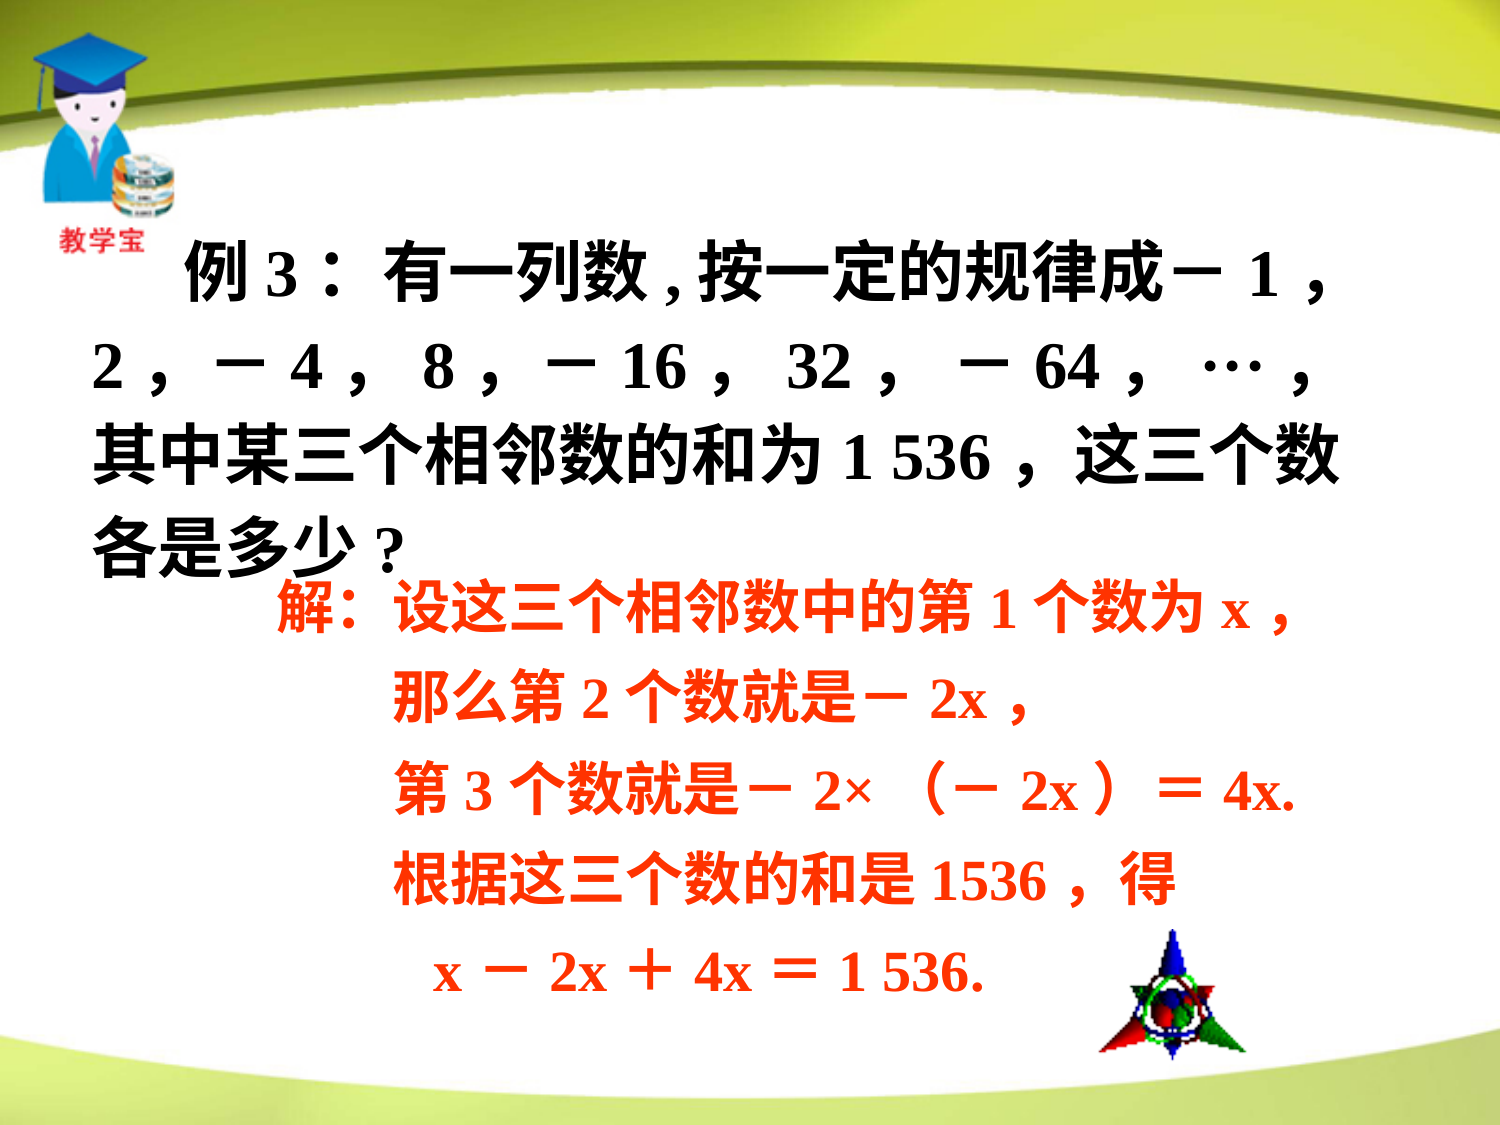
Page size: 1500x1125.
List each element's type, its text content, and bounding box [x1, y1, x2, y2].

text_box 例3：有一列数,按一定的规律成－1，2，－4，8，－16，32， －64，···，其中某三个相邻数的和为1 536，这三个数各是多少? [76, 210, 1398, 593]
text_box [155, 149, 703, 210]
text_box 解：设这三个相邻数中的第1个数为x， 那么第2个数就是－2x， 第3个数就是－2×（－2x）＝4x. 根据这三个数的和是1536，得 x－2x＋4x＝1 536. [261, 541, 1444, 1011]
picture [0, 0, 1500, 1125]
